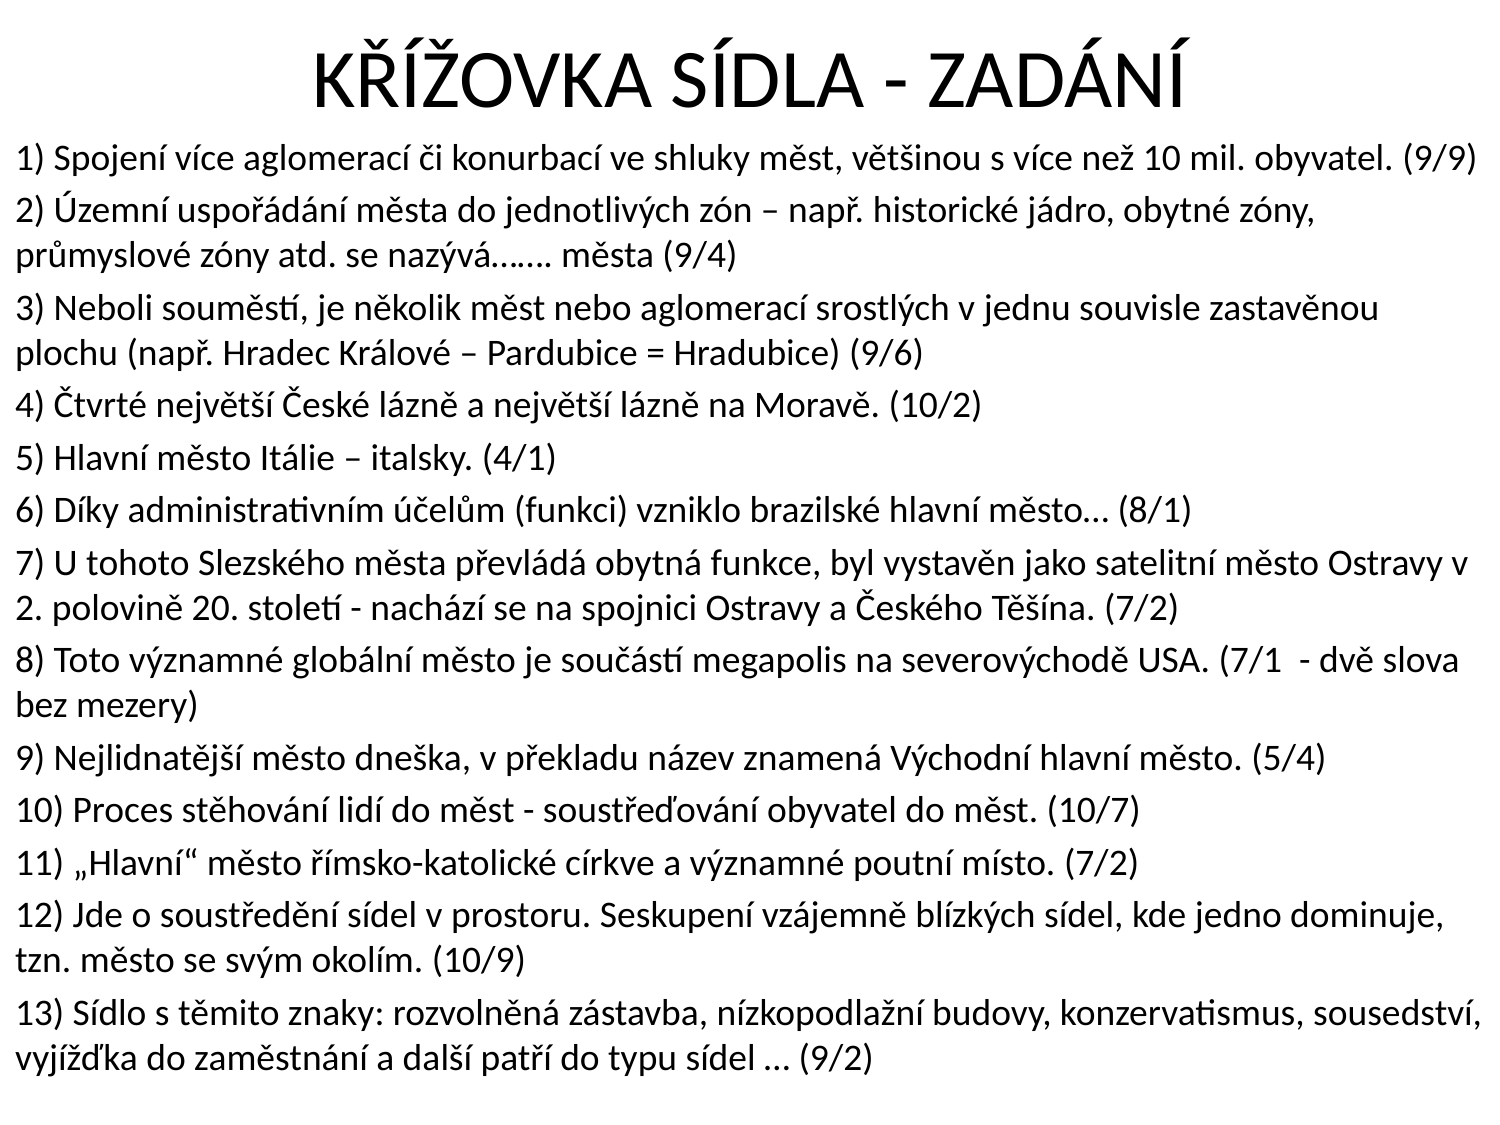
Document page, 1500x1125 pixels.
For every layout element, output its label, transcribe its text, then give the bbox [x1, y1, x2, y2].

list 1) Spojení více aglomerací či konurbací ve shluky měst, většinou s více než 10 mil. obyvatel. (9/9) 2) Územní uspořádání města do jednotlivých zón – např. historické jádro, obytné zóny, průmyslové zóny atd. se nazývá……. města (9/4) 3) Neboli souměstí, je několik měst nebo aglomerací srostlých v jednu souvisle zastavěnou plochu (např. Hradec Králové – Pardubice = Hradubice) (9/6) 4) Čtvrté největší České lázně a největší lázně na Moravě. (10/2) 5) Hlavní město Itálie – italsky. (4/1) 6) Díky administrativním účelům (funkci) vzniklo brazilské hlavní město… (8/1) 7) U tohoto Slezského města převládá obytná funkce, byl vystavěn jako satelitní město Ostravy v 2. polovině 20. století - nachází se na spojnici Ostravy a Českého Těšína. (7/2) 8) Toto významné globální město je součástí megapolis na severovýchodě USA. (7/1 - dvě slova bez mezery) 9) Nejlidnatější město dneška, v překladu název znamená Východní hlavní město. (5/4) 10) Proces stěhování lidí do měst - soustřeďování obyvatel do měst. (10/7) 11) „Hlavní“ město římsko-katolické církve a významné poutní místo. (7/2) 12) Jde o soustředění sídel v prostoru. Seskupení vzájemně blízkých sídel, kde jedno dominuje, tzn. město se svým okolím. (10/9) 13) Sídlo s těmito znaky: rozvolněná zástavba, nízkopodlažní budovy, konzervatismus, sousedství, vyjížďka do zaměstnání a další patří do typu sídel … (9/2) [0, 125, 1500, 1125]
title KŘÍŽOVKA SÍDLA - ZADÁNÍ [0, 0, 1500, 125]
